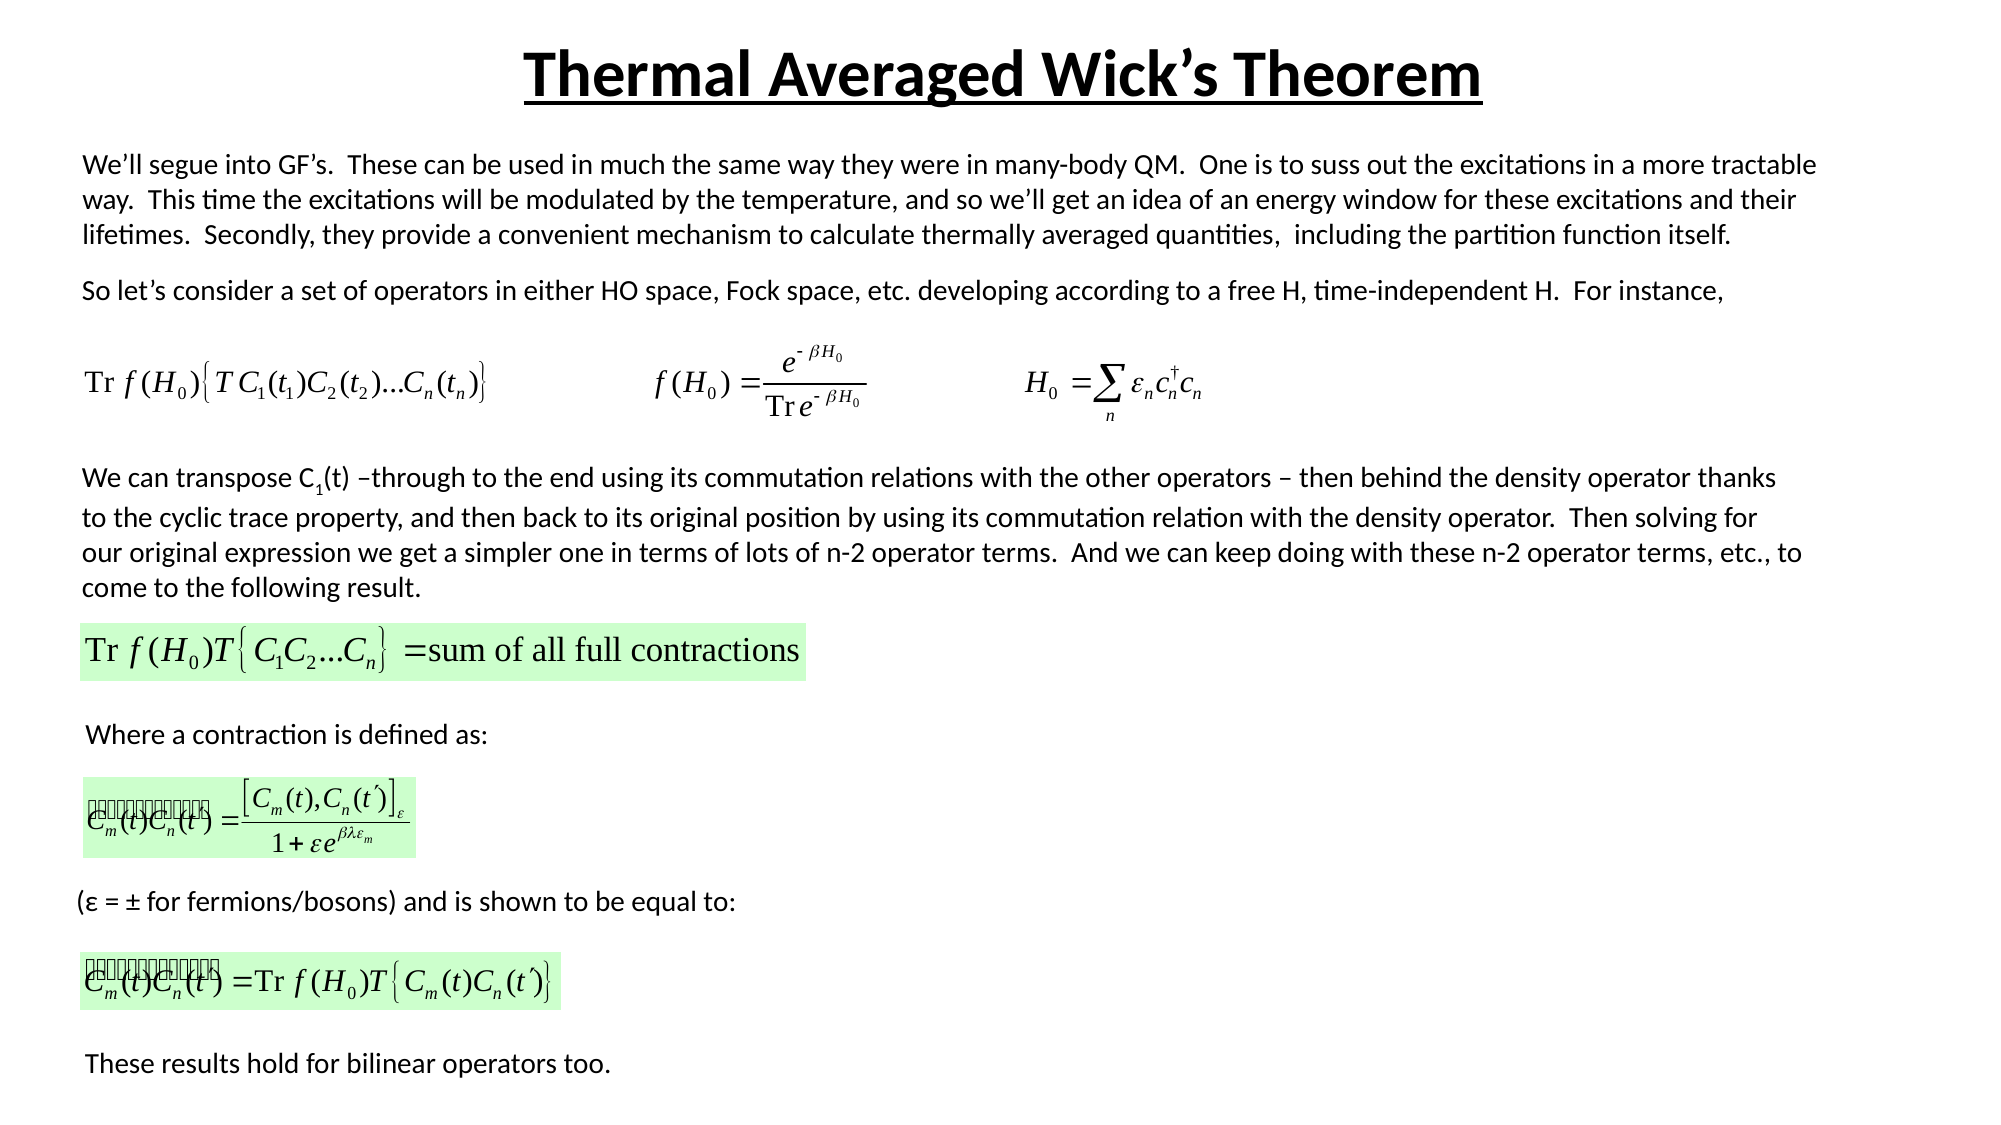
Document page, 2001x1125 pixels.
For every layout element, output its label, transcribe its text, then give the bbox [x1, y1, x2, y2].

text_box So let’s consider a set of operators in either HO space, Fock space, etc. developing according to a free H, time-independent H. For instance, [67, 264, 1822, 314]
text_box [79, 952, 562, 1011]
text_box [82, 777, 416, 858]
text_box Thermal Averaged Wick’s Theorem [508, 22, 1554, 118]
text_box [80, 337, 1213, 429]
text_box We can transpose C1(t) –through to the end using its commutation relations with the other operators – then behind the density operator thanks to the cyclic trace property, and then back to its original position by using its commutation relation with the density operator. Then solving for our original expression we get a simpler one in terms of lots of n-2 operator terms. And we can keep doing with these n-2 operator terms, etc., to come to the following result. [67, 451, 1822, 611]
text_box (ε = ± for fermions/bosons) and is shown to be equal to: [61, 875, 806, 925]
text_box These results hold for bilinear operators too. [70, 1036, 627, 1087]
text_box Where a contraction is defined as: [70, 708, 553, 758]
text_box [80, 623, 806, 682]
text_box We’ll segue into GF’s. These can be used in much the same way they were in many-body QM. One is to suss out the excitations in a more tractable way. This time the excitations will be modulated by the temperature, and so we’ll get an idea of an energy window for these excitations and their lifetimes. Secondly, they provide a convenient mechanism to calculate thermally averaged quantities, including the partition function itself. [67, 137, 1881, 258]
